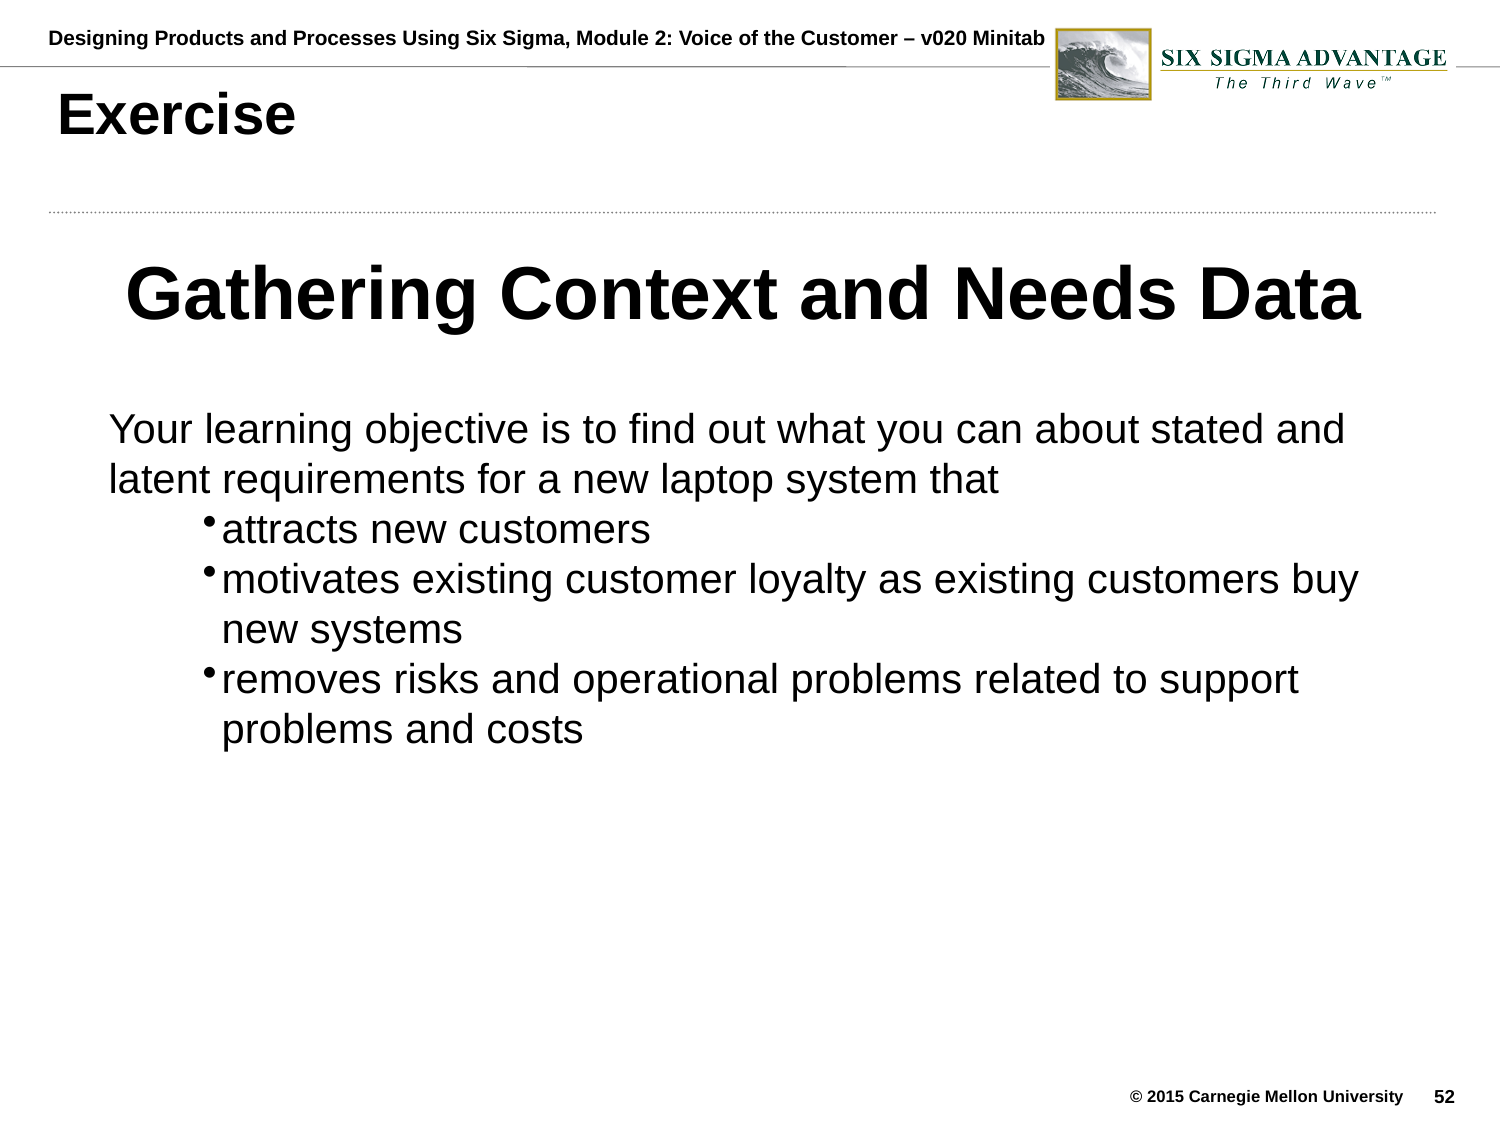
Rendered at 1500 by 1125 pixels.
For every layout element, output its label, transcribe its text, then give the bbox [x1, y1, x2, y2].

text_box Gathering Context and Needs Data [94, 237, 1394, 342]
picture [1049, 24, 1456, 104]
text_box Your learning objective is to find out what you can about stated and latent requirements for a new laptop system that attracts new customers motivates existing customer loyalty as existing customers buy new systems removes risks and operational problems related to support problems and costs [93, 394, 1430, 760]
title Exercise [42, 82, 1438, 154]
